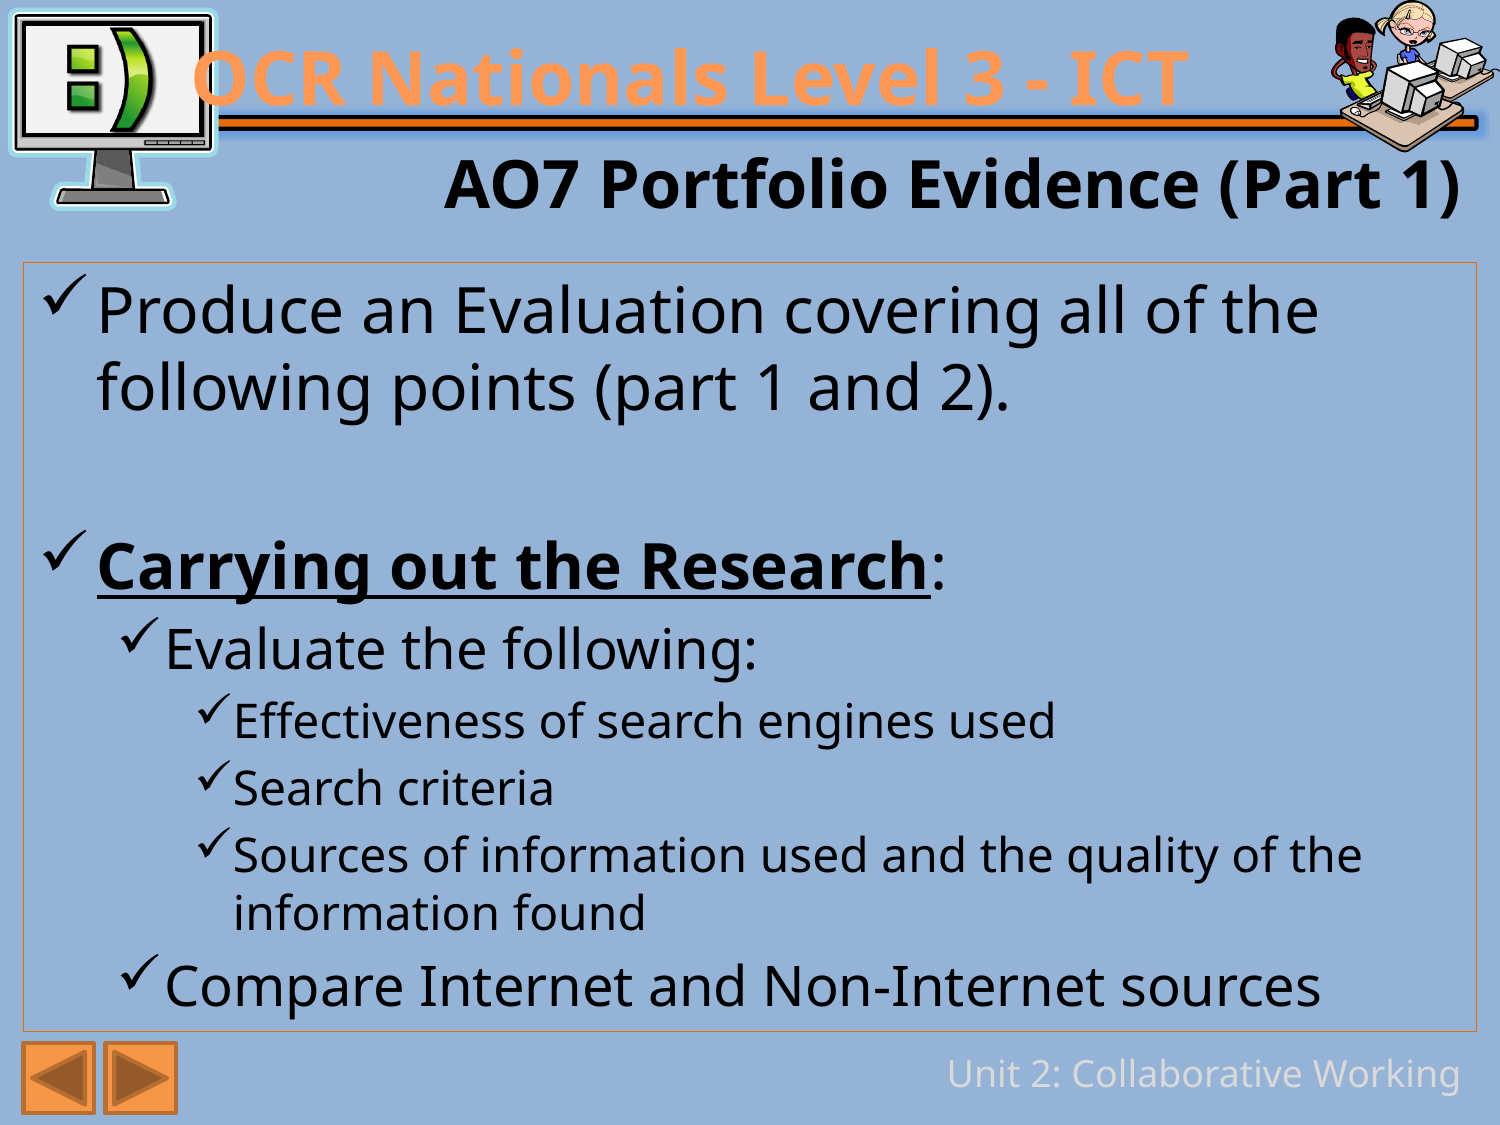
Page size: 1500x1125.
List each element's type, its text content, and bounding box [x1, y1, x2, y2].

picture [48, 21, 172, 139]
list Produce an Evaluation covering all of the following points (part 1 and 2). Carrying out the Research: Evaluate the following: Effectiveness of search engines used Search criteria Sources of information used and the quality of the information found Compare Internet and Non-Internet sources [23, 262, 1477, 1032]
title AO7 Portfolio Evidence (Part 1) [187, 117, 1477, 247]
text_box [1321, 0, 1500, 153]
